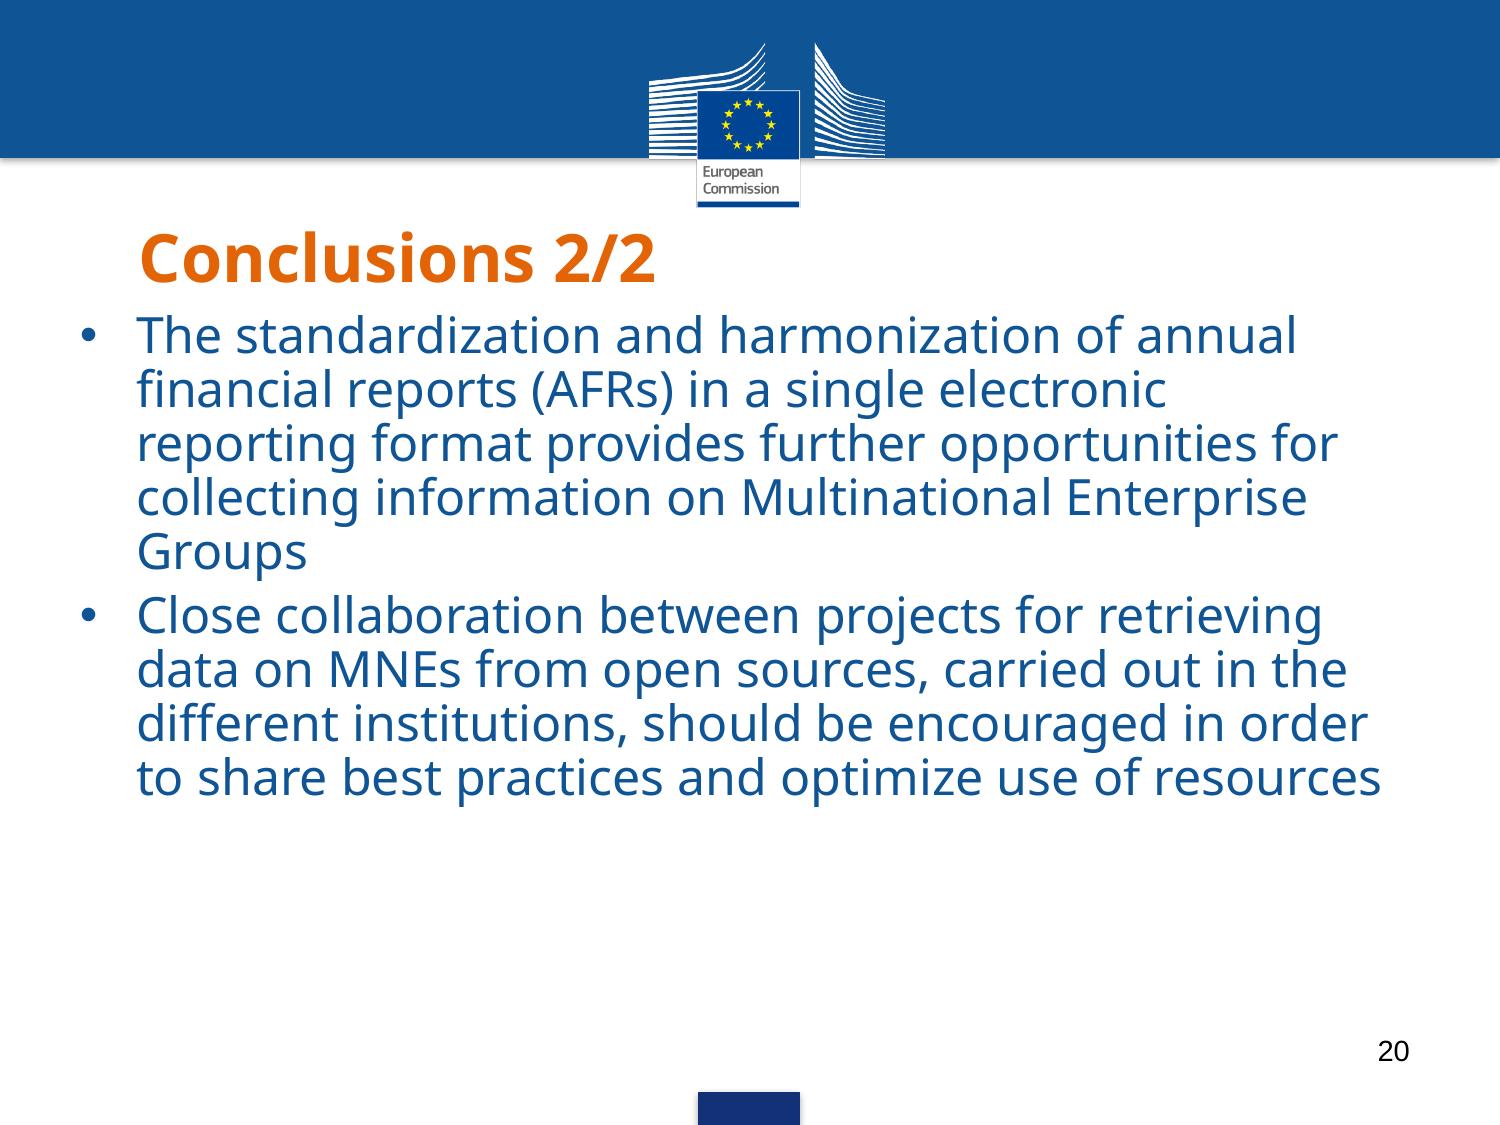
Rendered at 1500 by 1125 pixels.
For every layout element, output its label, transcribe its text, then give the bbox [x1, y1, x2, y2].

picture [649, 42, 885, 184]
text_box The standardization and harmonization of annual financial reports (AFRs) in a single electronic reporting format provides further opportunities for collecting information on Multinational Enterprise Groups Close collaboration between projects for retrieving data on MNEs from open sources, carried out in the different institutions, should be encouraged in order to share best practices and optimize use of resources [64, 302, 1415, 882]
slide_number 20 [1074, 1024, 1425, 1103]
title Conclusions 2/2 [64, 184, 1459, 339]
